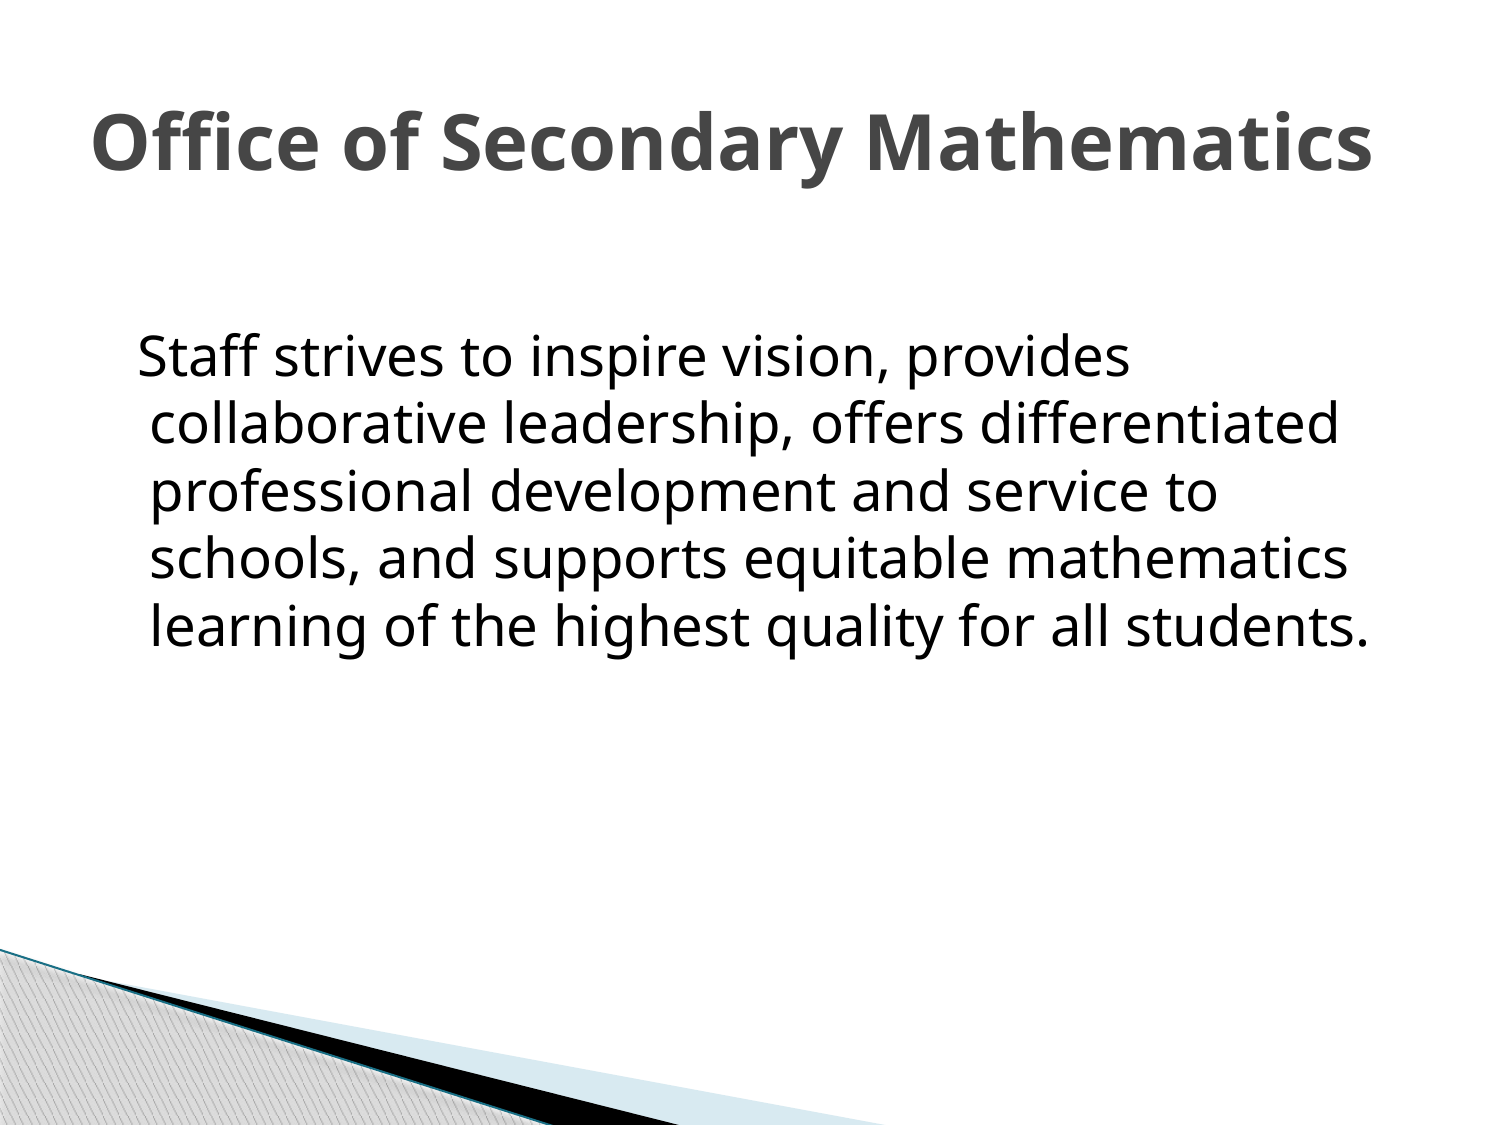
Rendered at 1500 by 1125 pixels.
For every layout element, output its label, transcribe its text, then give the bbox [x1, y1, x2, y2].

list Staff strives to inspire vision, provides collaborative leadership, offers differentiated professional development and service to schools, and supports equitable mathematics learning of the highest quality for all students. [75, 312, 1425, 1055]
title Office of Secondary Mathematics [75, 45, 1425, 233]
